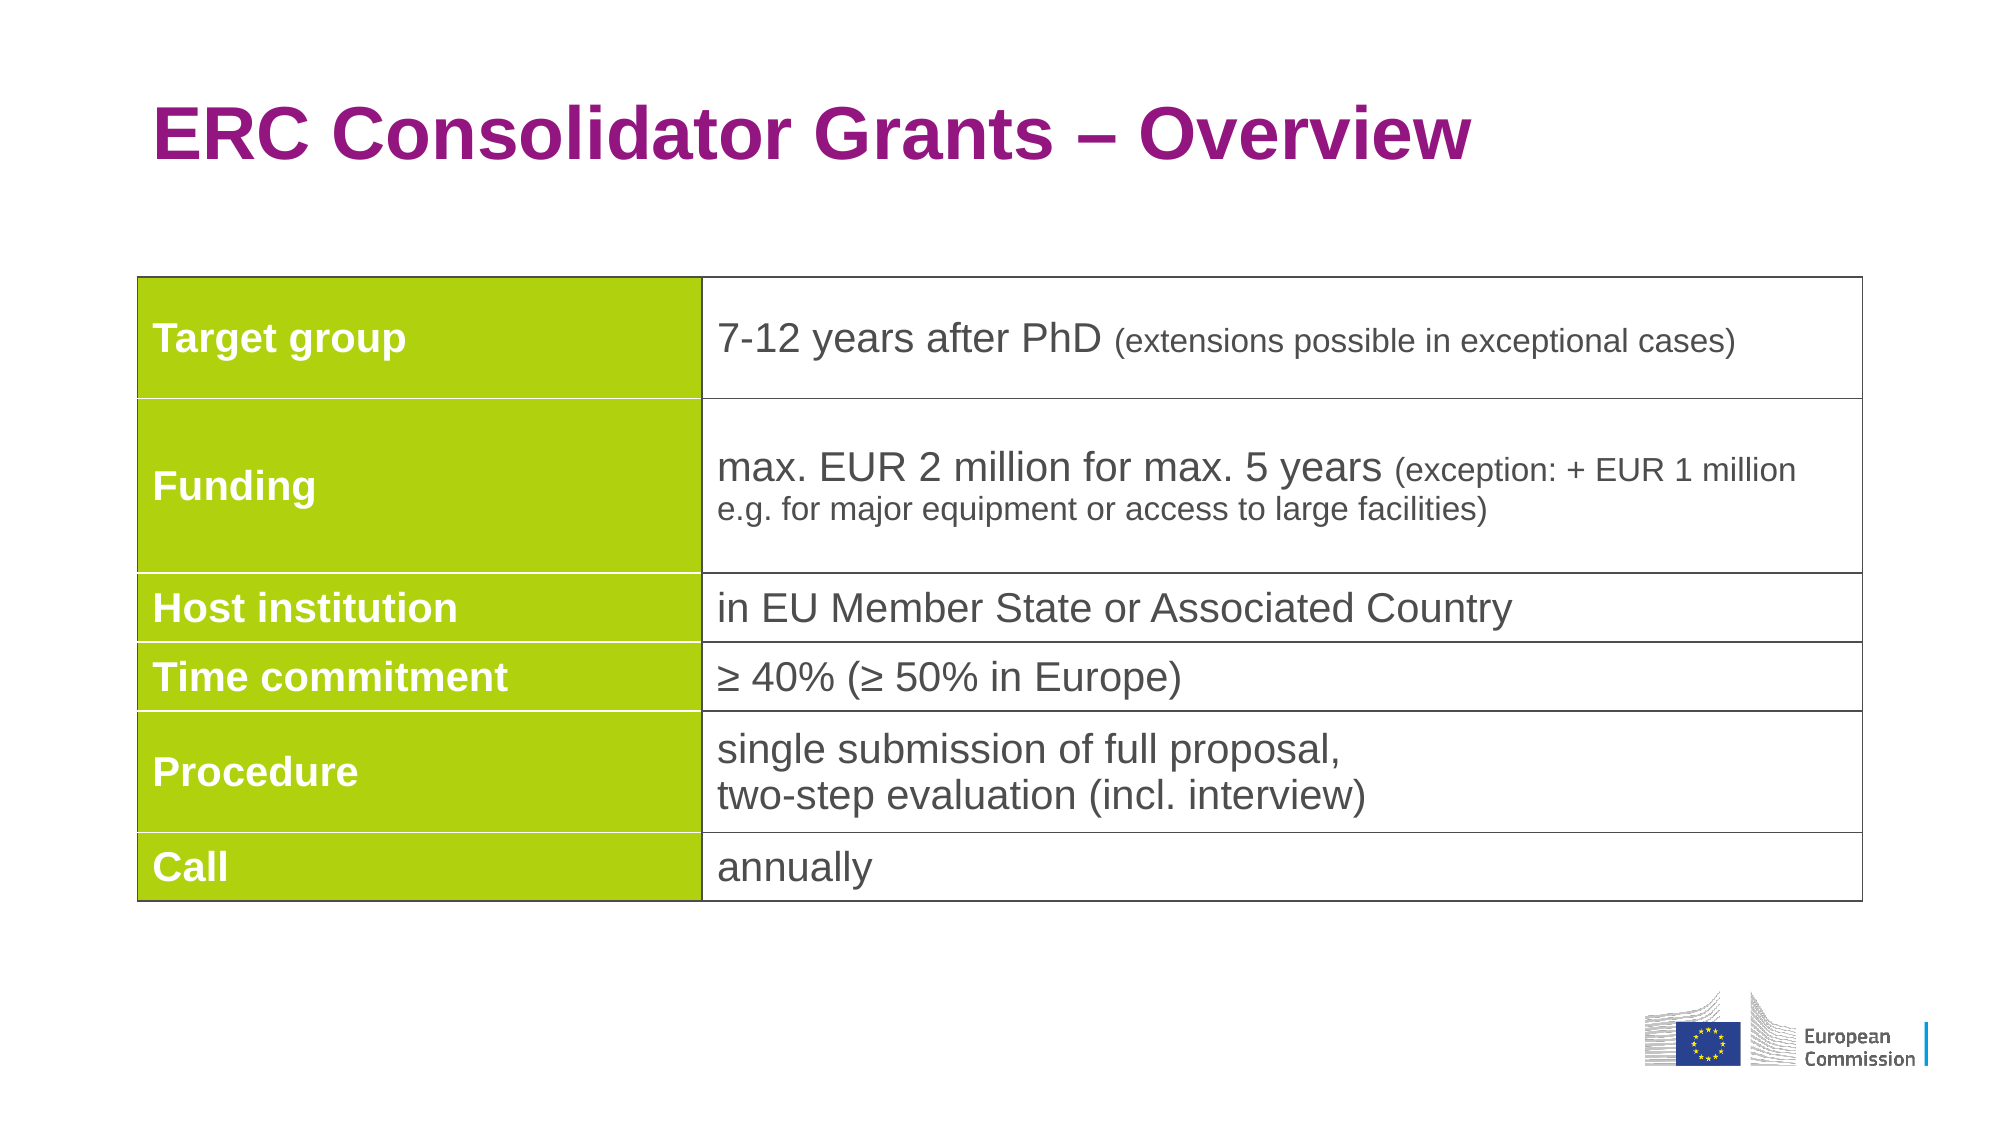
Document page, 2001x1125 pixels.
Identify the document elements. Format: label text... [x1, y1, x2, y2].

table_cell Call [138, 833, 701, 900]
table_cell Time commitment [138, 643, 701, 710]
picture [1645, 991, 1928, 1066]
table_header Target group [138, 278, 701, 398]
table_cell max. EUR 2 million for max. 5 years (exception: + EUR 1 million e.g. for major equipment or access to large facilities) [703, 399, 1862, 572]
table_cell ≥ 40% (≥ 50% in Europe) [703, 643, 1862, 710]
table_cell Funding [138, 399, 701, 572]
table_cell annually [703, 833, 1862, 900]
table_cell in EU Member State or Associated Country [703, 574, 1862, 641]
table_cell Host institution [138, 574, 701, 641]
table_cell single submission of full proposal, two-step evaluation (incl. interview) [703, 712, 1862, 832]
table_header 7-12 years after PhD (extensions possible in exceptional cases) [703, 278, 1862, 398]
table_cell Procedure [138, 712, 701, 832]
title ERC Consolidator Grants – Overview [137, 76, 1863, 176]
